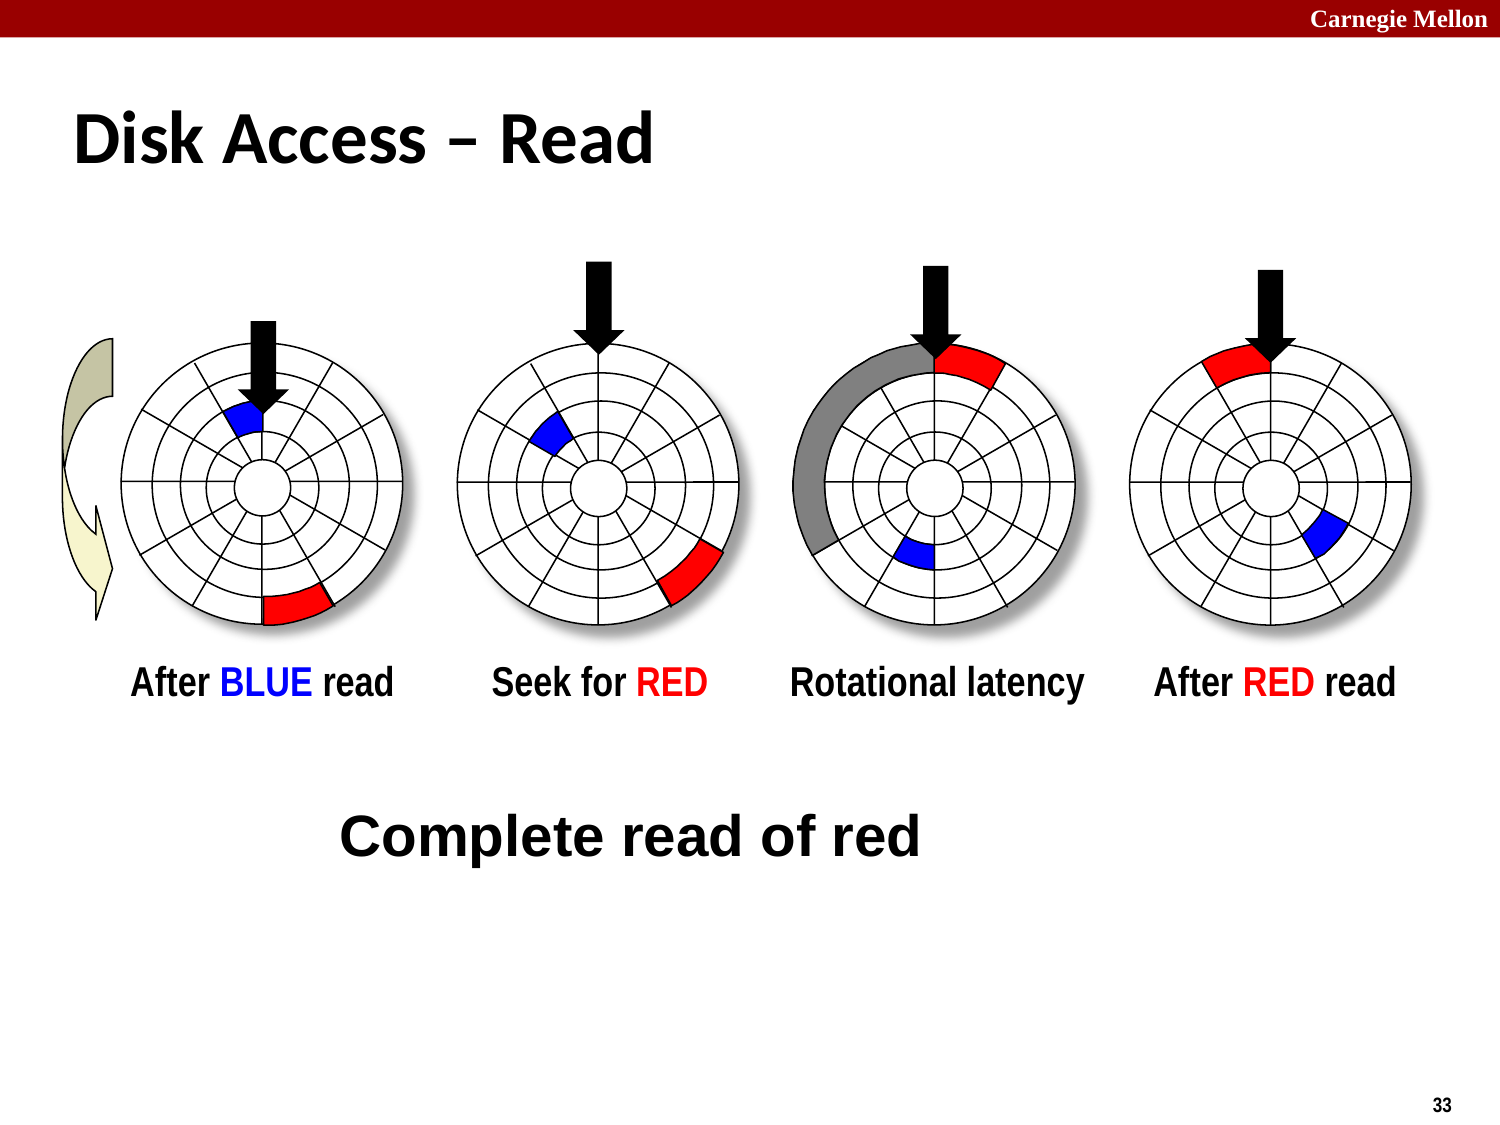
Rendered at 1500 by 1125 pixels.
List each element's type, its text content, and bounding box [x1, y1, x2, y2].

title Disk Access – Read [58, 71, 1305, 197]
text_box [792, 266, 1077, 627]
text_box Complete read of red [324, 737, 1213, 875]
text_box Rotational latency [737, 647, 1100, 713]
text_box After BLUE read [87, 647, 438, 713]
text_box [456, 262, 741, 627]
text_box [1128, 270, 1413, 627]
text_box Seek for RED [449, 647, 737, 713]
text_box After RED read [1100, 647, 1450, 713]
text_box [62, 338, 113, 621]
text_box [120, 321, 405, 627]
